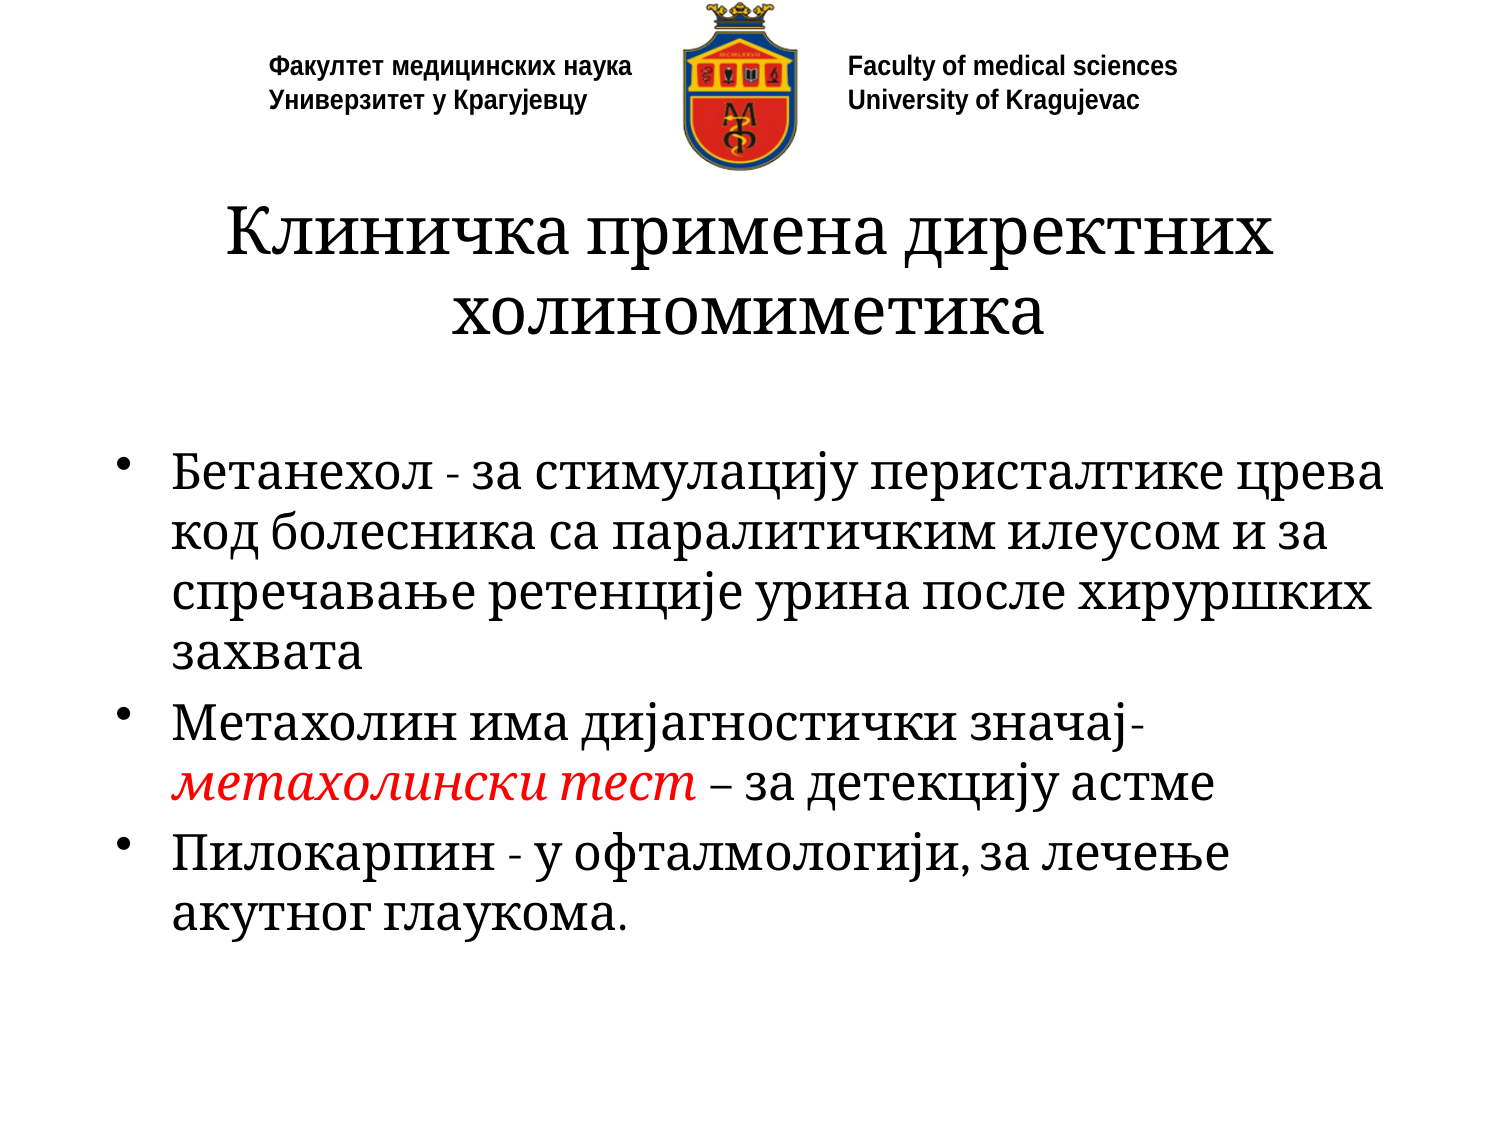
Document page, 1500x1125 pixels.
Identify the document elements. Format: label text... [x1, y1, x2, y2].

list Бетанехол - за стимулацију перисталтике црева код болесника са паралитичким илеусом и за спречавање ретенције урина после хируршких захвата Метахолин има дијагностички значај-метахолински тест – за детекцију астме Пилокарпин - у офталмологији, за лечење акутног глаукома. [100, 432, 1426, 1118]
title Клиничка примена директних холиномиметика [74, 173, 1426, 362]
